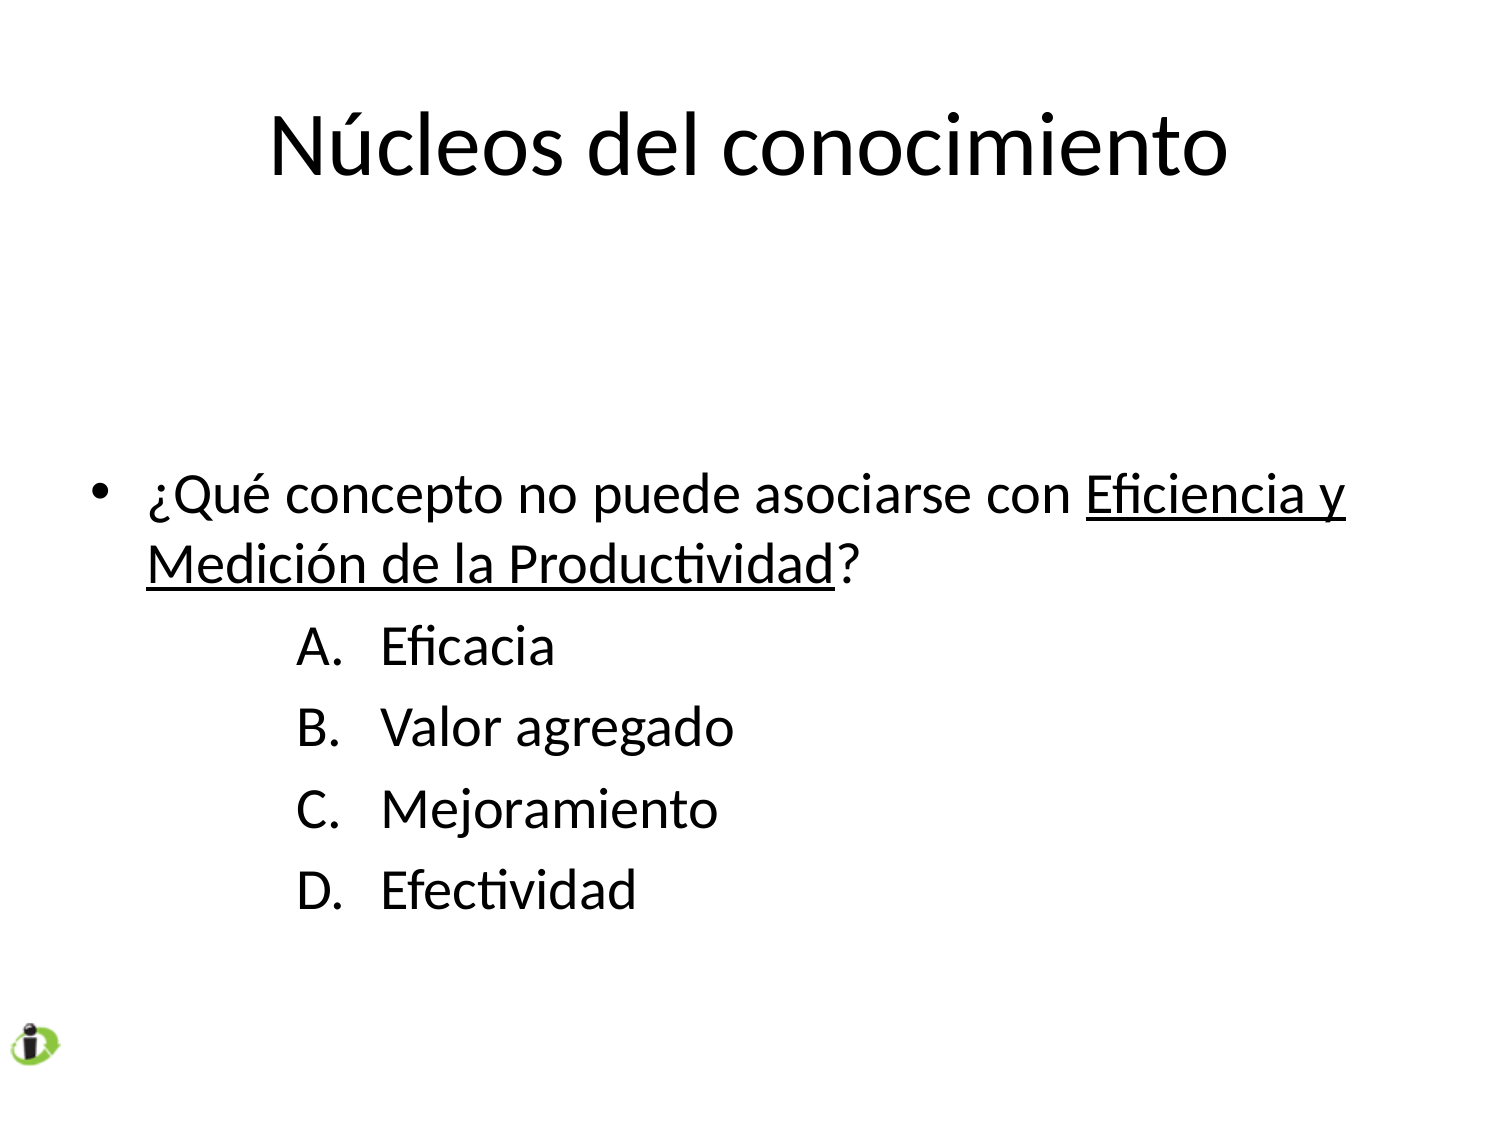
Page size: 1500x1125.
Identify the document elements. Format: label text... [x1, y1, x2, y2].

picture [10, 1020, 61, 1072]
title Núcleos del conocimiento [75, 45, 1425, 233]
list ¿Qué concepto no puede asociarse con Eficiencia y Medición de la Productividad? Eficacia Valor agregado Mejoramiento Efectividad [75, 262, 1425, 1005]
